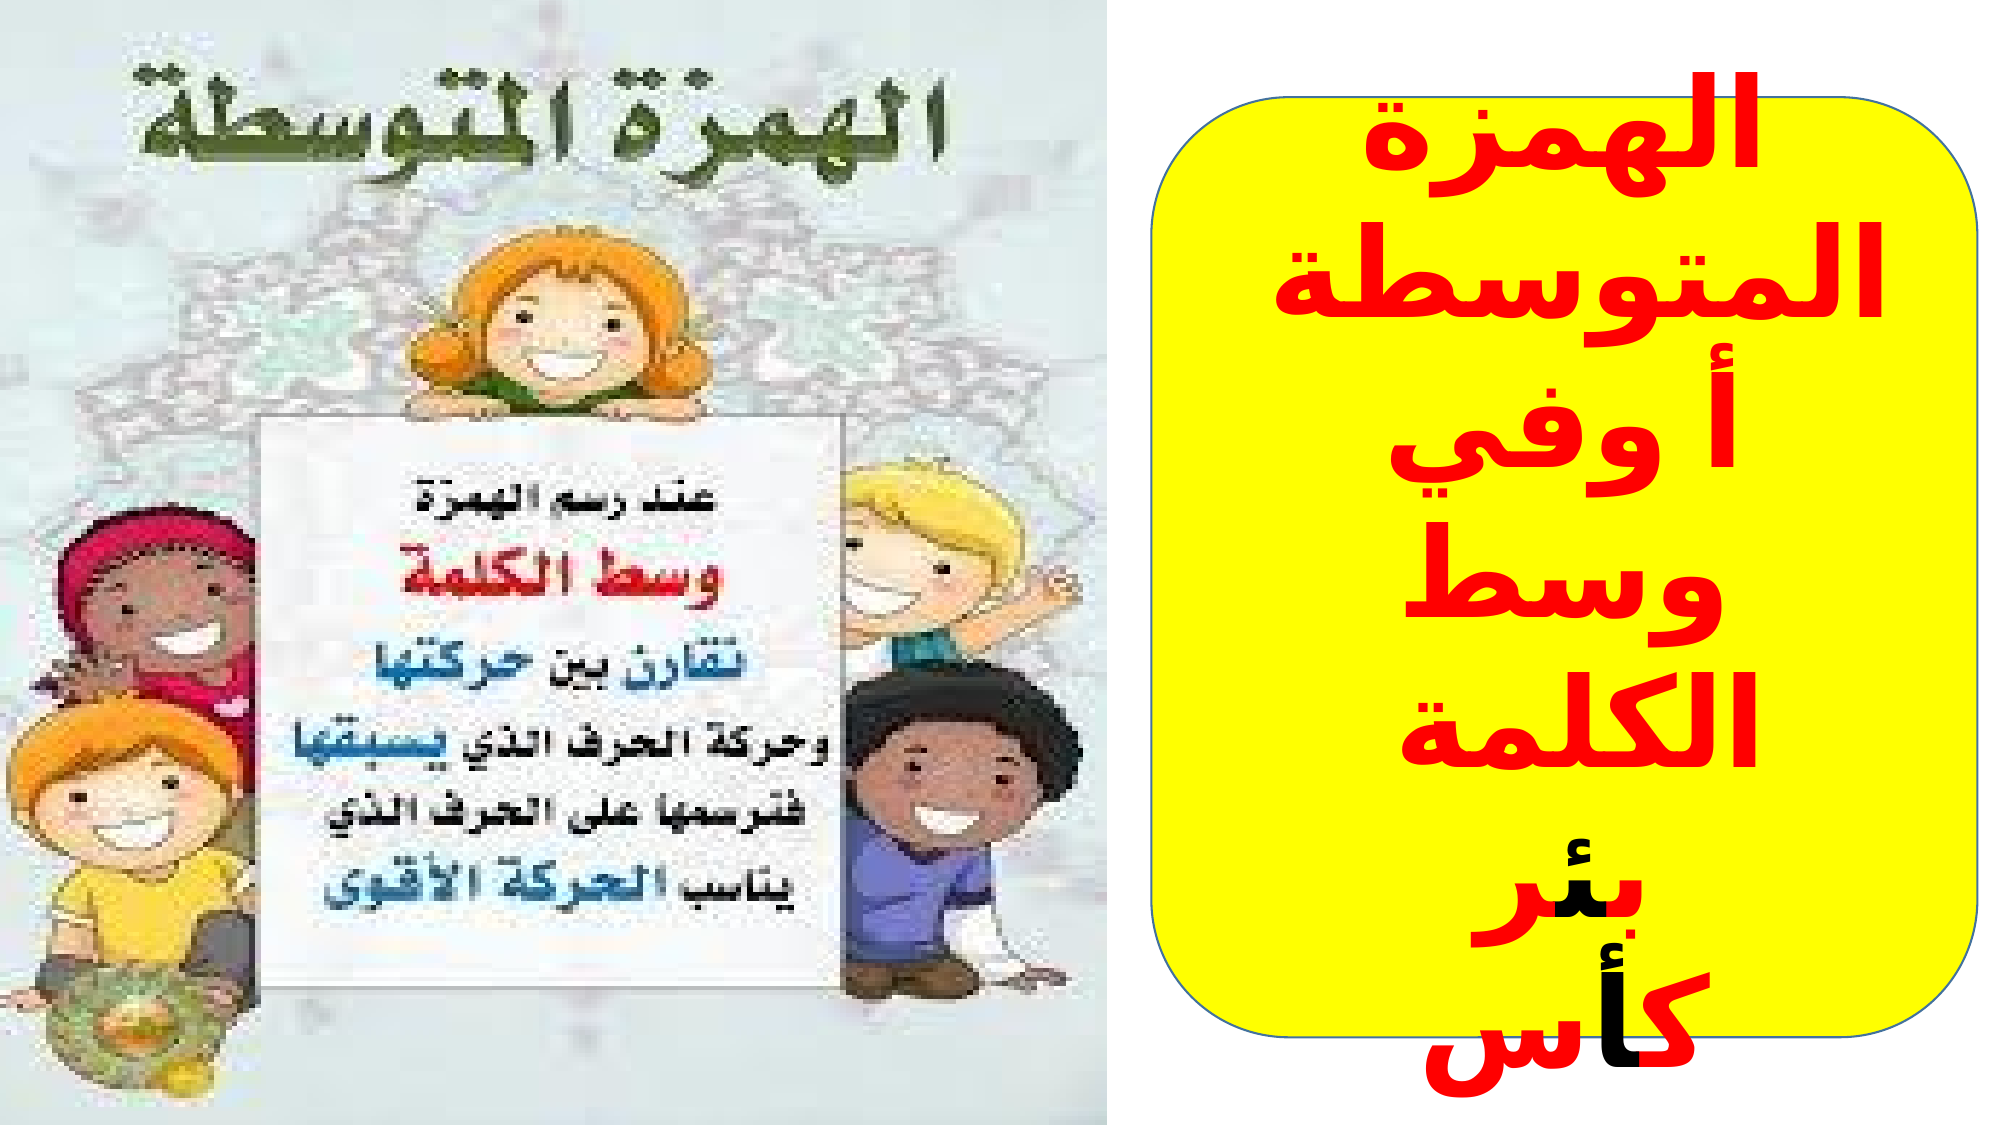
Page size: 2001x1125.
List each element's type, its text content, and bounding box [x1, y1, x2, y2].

text_box الهمزة المتوسطة أ وفي وسط الكلمة بئر كأس [1150, 96, 1979, 1039]
picture [0, 0, 1107, 1125]
